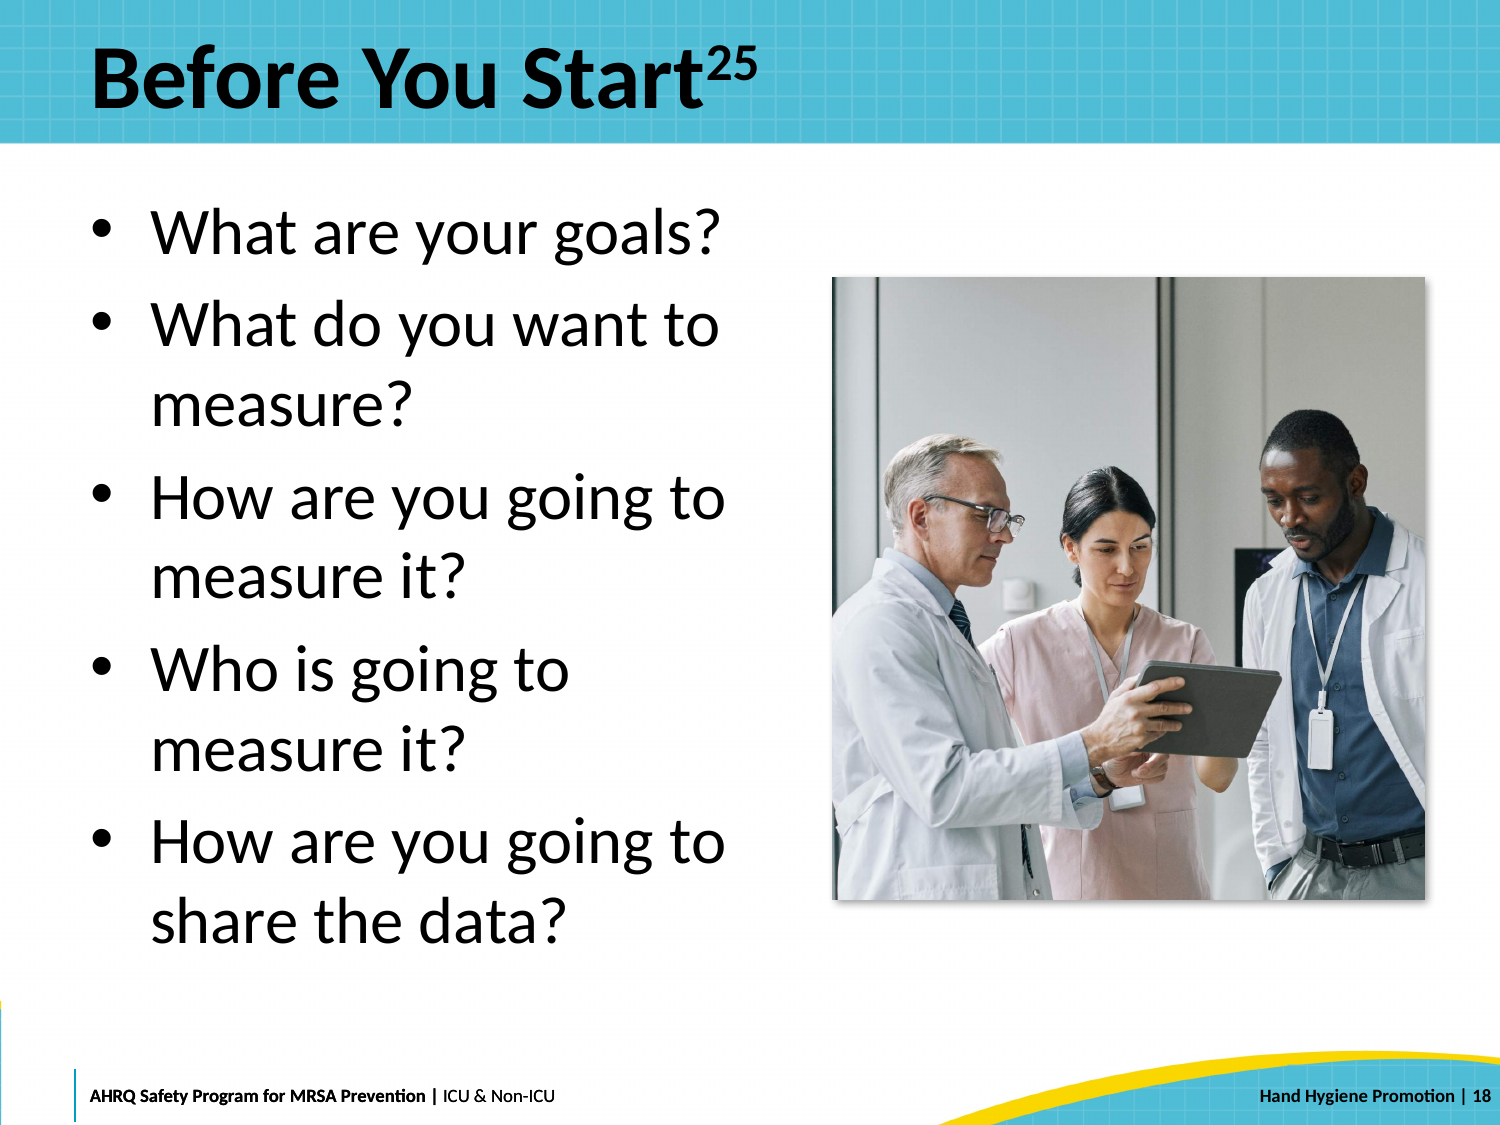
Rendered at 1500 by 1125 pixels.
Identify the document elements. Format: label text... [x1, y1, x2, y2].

title Before You Start25 [75, 0, 1425, 150]
picture [0, 0, 1500, 1125]
slide_number | 18 [1455, 1065, 1500, 1125]
list What are your goals? What do you want to measure? How are you going to measure it? Who is going to measure it? How are you going to share the data? [75, 179, 827, 1035]
